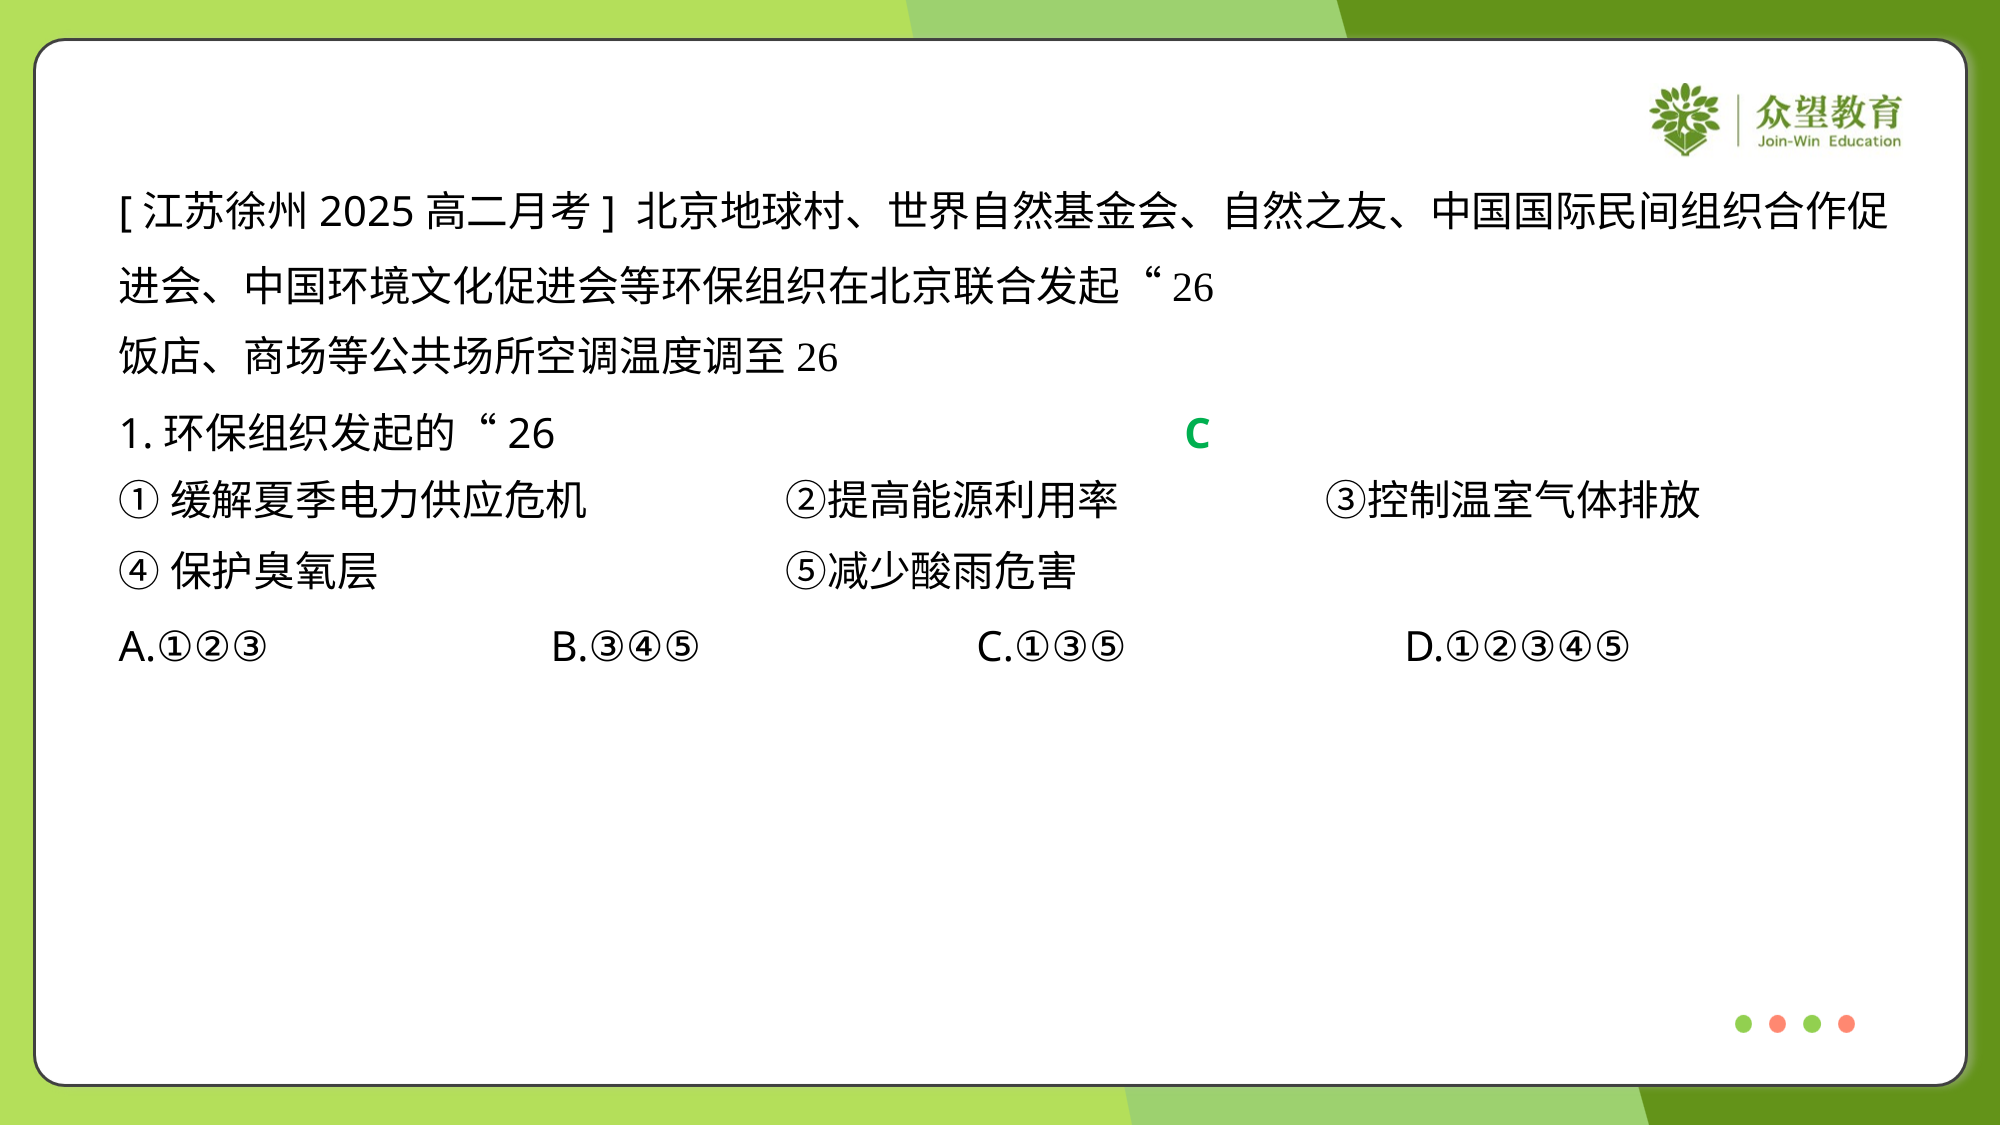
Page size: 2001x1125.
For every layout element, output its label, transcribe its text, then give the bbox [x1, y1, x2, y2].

text_box C [1168, 381, 1227, 448]
picture [0, 0, 2000, 1125]
text_box A.①②③ B.③④⑤ C.①③⑤ D.①②③④⑤ [118, 595, 1883, 662]
text_box ①缓解夏季电力供应危机 ②提高能源利用率 ③控制温室气体排放 ④保护臭氧层 ⑤减少酸雨危害 [118, 448, 1883, 588]
